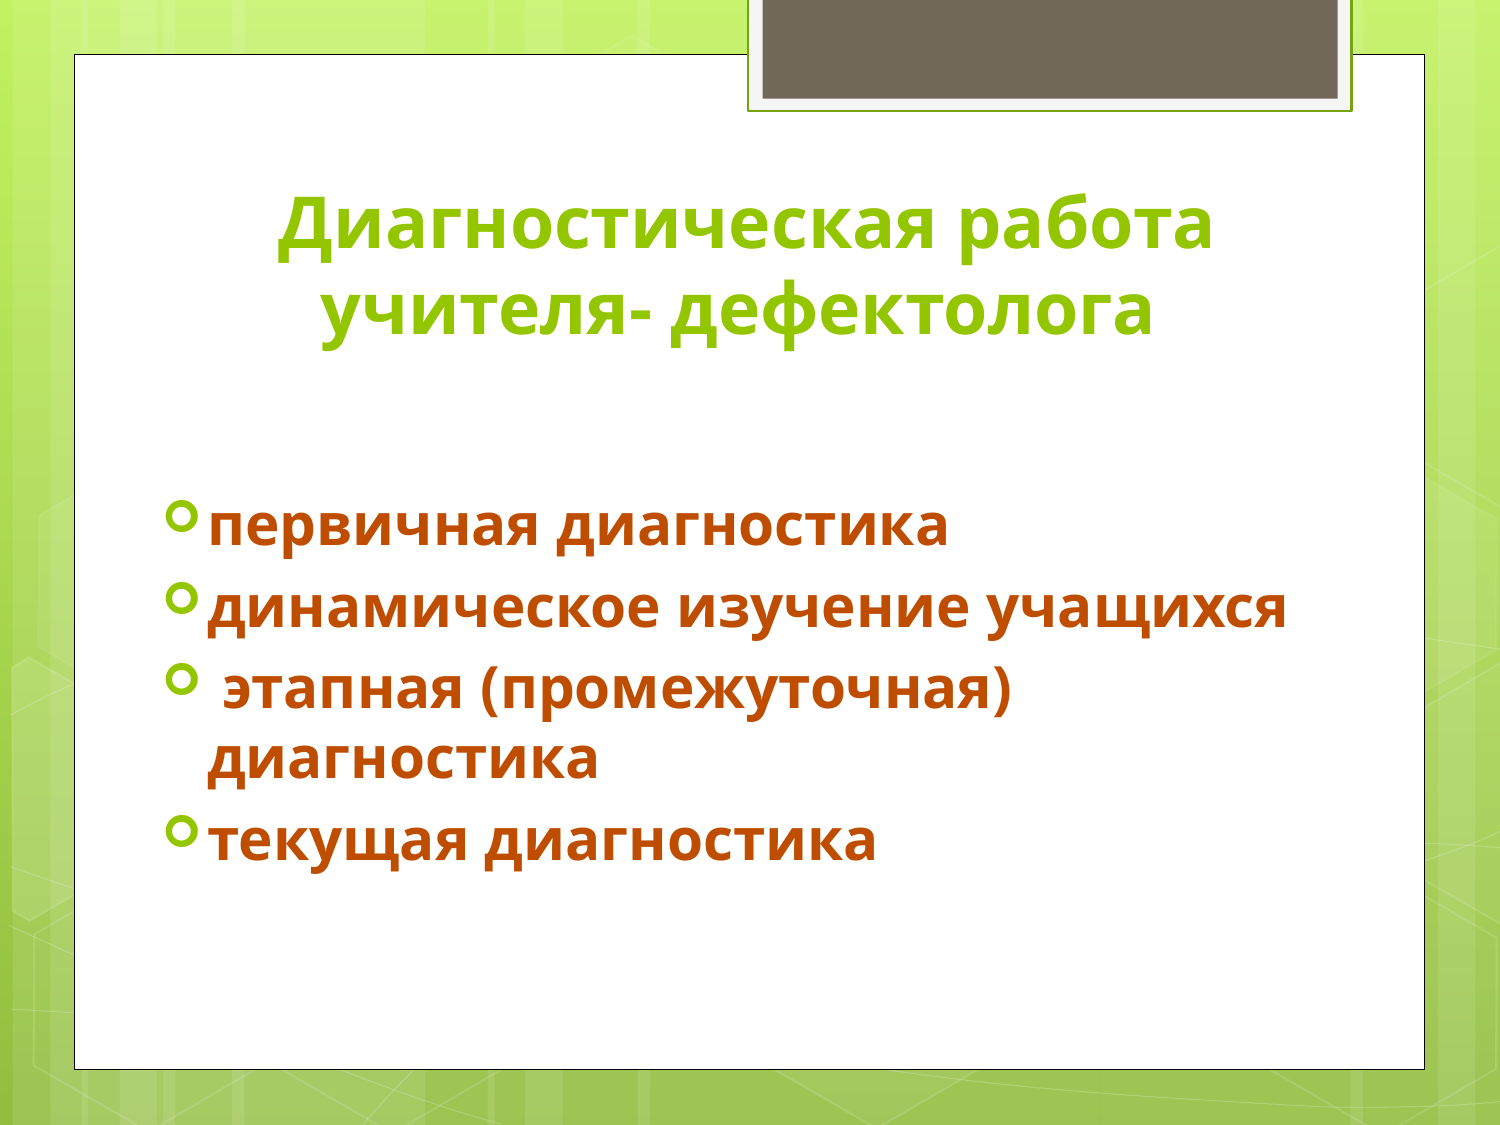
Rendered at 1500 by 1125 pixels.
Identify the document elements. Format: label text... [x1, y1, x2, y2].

title Диагностическая работа учителя- дефектолога [171, 168, 1324, 357]
list первичная диагностика динамическое изучение учащихся этапная (промежуточная) диагностика текущая диагностика [135, 479, 1365, 1056]
